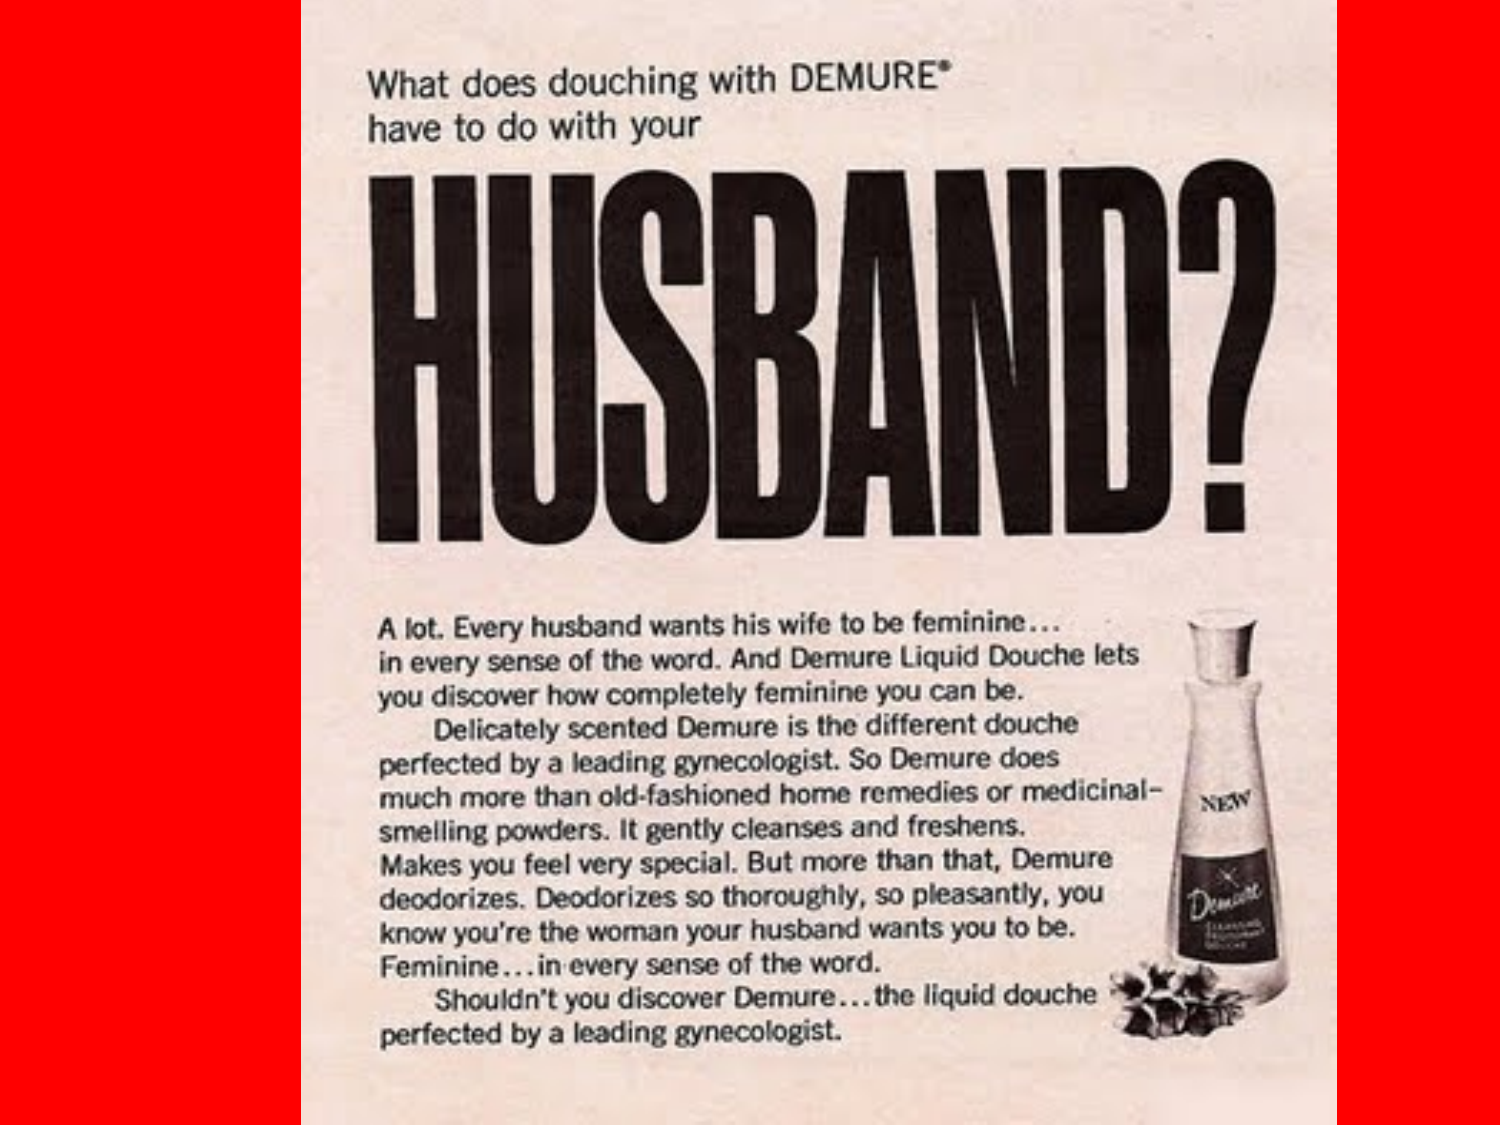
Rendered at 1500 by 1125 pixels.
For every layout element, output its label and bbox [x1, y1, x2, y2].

list [300, 0, 1337, 1125]
